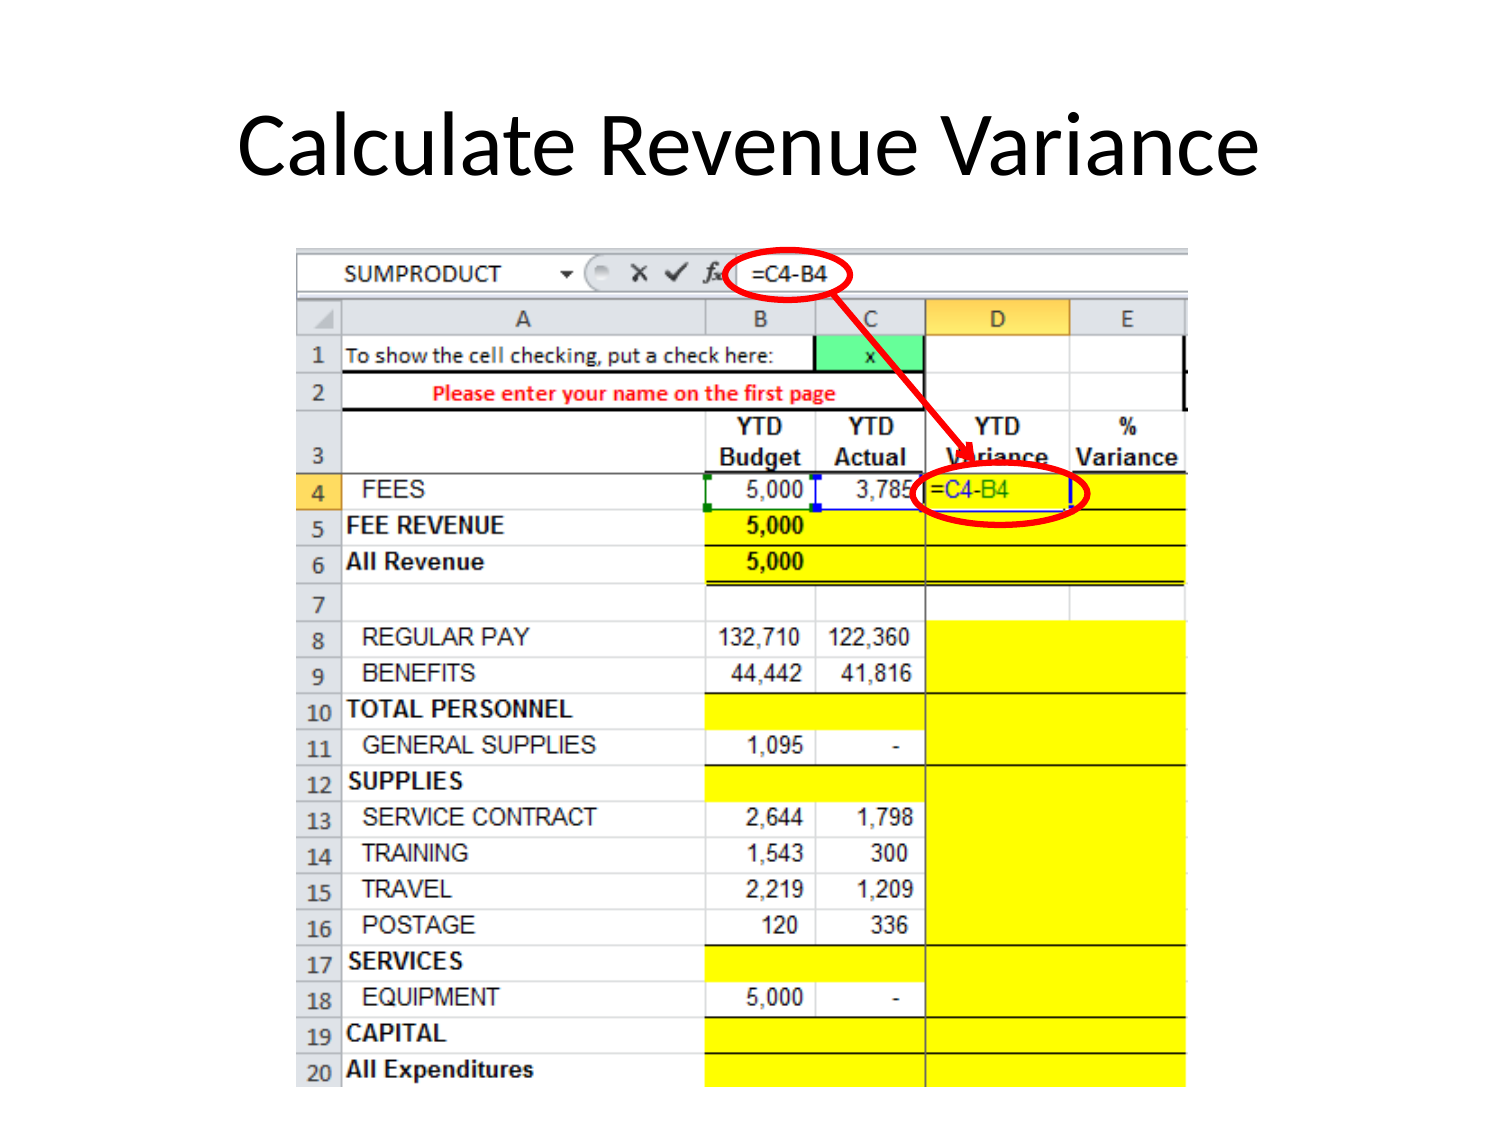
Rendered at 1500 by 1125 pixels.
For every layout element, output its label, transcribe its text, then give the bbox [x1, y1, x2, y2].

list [296, 248, 1188, 1087]
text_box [831, 292, 976, 463]
title Calculate Revenue Variance [75, 45, 1425, 233]
